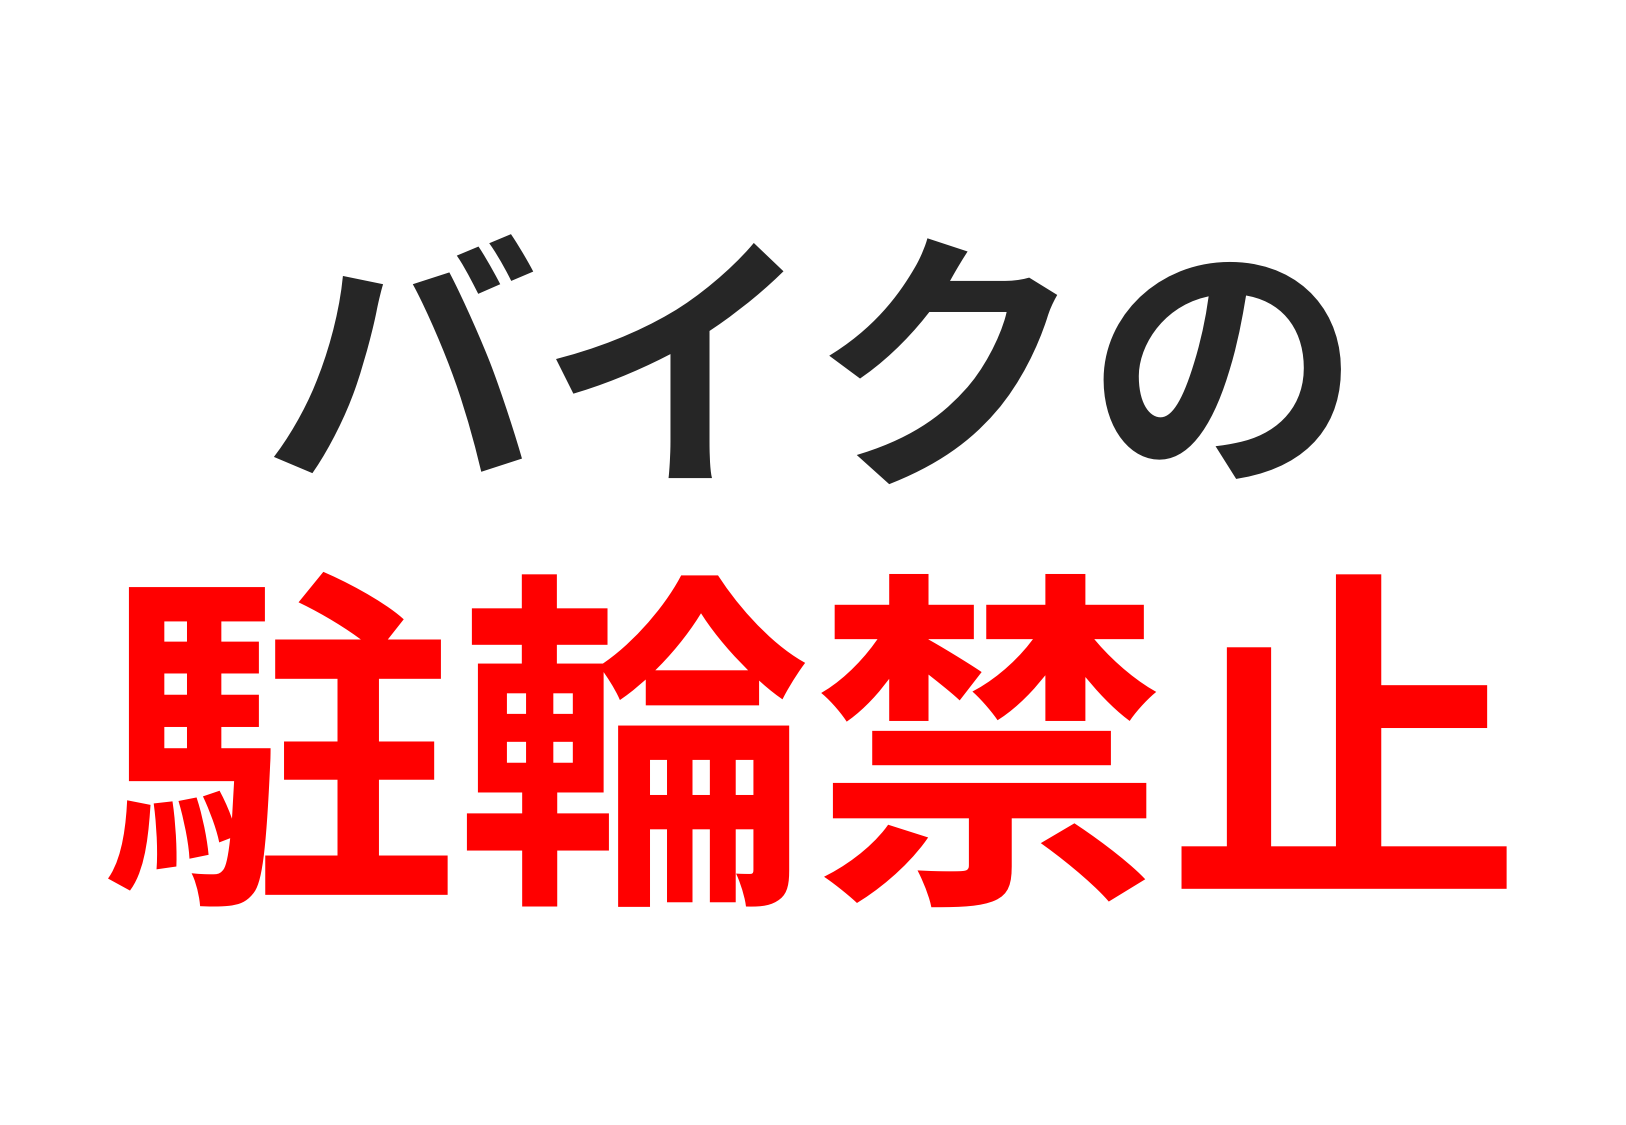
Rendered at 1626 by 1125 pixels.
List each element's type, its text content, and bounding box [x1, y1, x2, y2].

text_box バイクの 駐輪禁止 [0, 184, 1625, 954]
